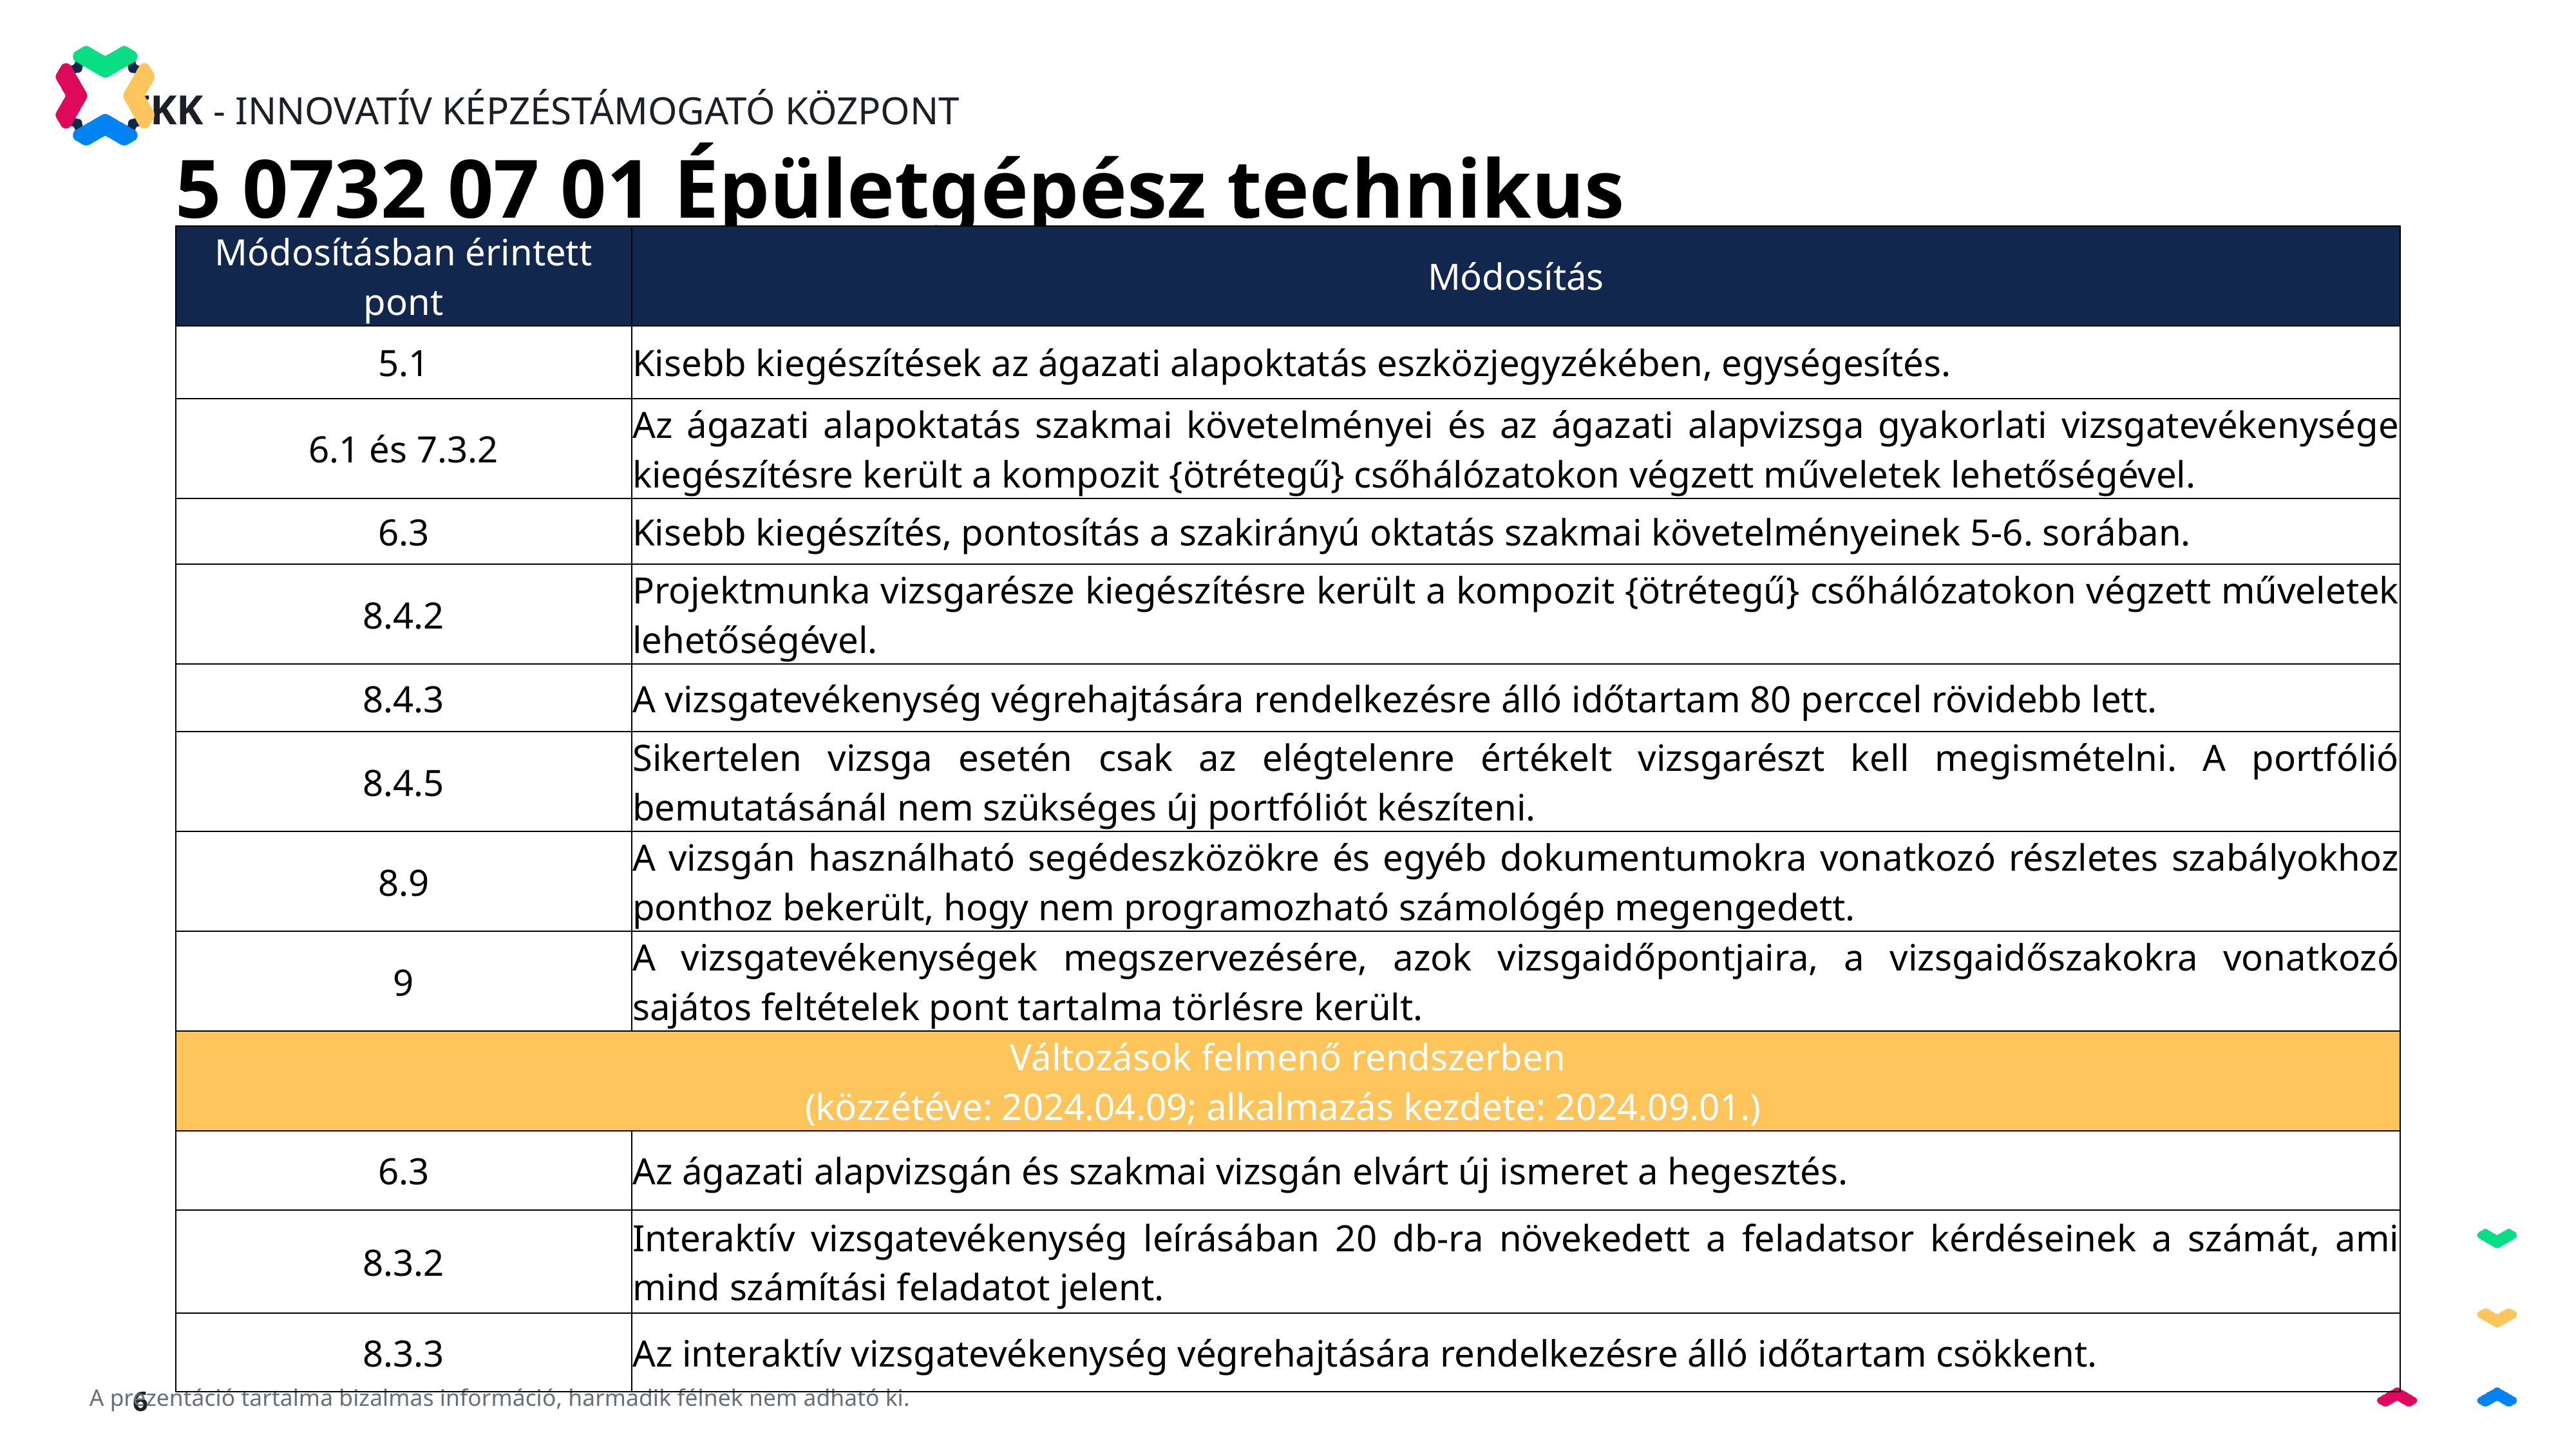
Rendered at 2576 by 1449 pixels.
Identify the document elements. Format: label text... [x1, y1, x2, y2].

table_cell 5.1 [176, 327, 631, 398]
table_cell Kisebb kiegészítések az ágazati alapoktatás eszközjegyzékében, egységesítés. [632, 327, 2400, 398]
table_cell 8.4.5 [176, 732, 631, 831]
table_cell Változások felmenő rendszerben (közzétéve: 2024.04.09; alkalmazás kezdete: 2024.09.01.) [176, 1032, 2400, 1130]
list 5 0732 07 01 Épületgépész technikus [175, 137, 2336, 225]
table_cell Interaktív vizsgatevékenység leírásában 20 db-ra növekedett a feladatsor kérdéseinek a számát, ami mind számítási feladatot jelent. [632, 1211, 2400, 1312]
table_cell 8.4.3 [176, 665, 631, 731]
table_cell 6.3 [176, 499, 631, 564]
table_cell 8.3.2 [176, 1211, 631, 1312]
table_cell A vizsgatevékenységek megszervezésére, azok vizsgaidőpontjaira, a vizsgaidőszakokra vonatkozó sajátos feltételek pont tartalma törlésre került. [632, 932, 2400, 1030]
table_cell A vizsgán használható segédeszközökre és egyéb dokumentumokra vonatkozó részletes szabályokhoz ponthoz bekerült, hogy nem programozható számológép megengedett. [632, 832, 2400, 931]
table_cell A vizsgatevékenység végrehajtására rendelkezésre álló időtartam 80 perccel rövidebb lett. [632, 665, 2400, 731]
table_cell Sikertelen vizsga esetén csak az elégtelenre értékelt vizsgarészt kell megismételni. A portfólió bemutatásánál nem szükséges új portfóliót készíteni. [632, 732, 2400, 831]
picture [55, 46, 155, 146]
table_cell 8.3.3 [176, 1314, 631, 1391]
table_cell 6.3 [176, 1132, 631, 1209]
table_header Módosítás [632, 227, 2400, 325]
table_cell Az interaktív vizsgatevékenység végrehajtására rendelkezésre álló időtartam csökkent. [632, 1314, 2400, 1391]
table_cell Az ágazati alapoktatás szakmai követelményei és az ágazati alapvizsga gyakorlati vizsgatevékenysége kiegészítésre került a kompozit {ötrétegű} csőhálózatokon végzett műveletek lehetőségével. [632, 399, 2400, 498]
table_cell Az ágazati alapvizsgán és szakmai vizsgán elvárt új ismeret a hegesztés. [632, 1132, 2400, 1209]
picture [2377, 1229, 2517, 1406]
table_cell 8.9 [176, 832, 631, 931]
table_cell 9 [176, 932, 631, 1030]
table_cell 8.4.2 [176, 565, 631, 663]
table_cell Kisebb kiegészítés, pontosítás a szakirányú oktatás szakmai követelményeinek 5-6. sorában. [632, 499, 2400, 564]
table_cell 6.1 és 7.3.2 [176, 399, 631, 498]
table_header Módosításban érintett pont [176, 227, 631, 325]
table_cell Projektmunka vizsgarésze kiegészítésre került a kompozit {ötrétegű} csőhálózatokon végzett műveletek lehetőségével. [632, 565, 2400, 663]
